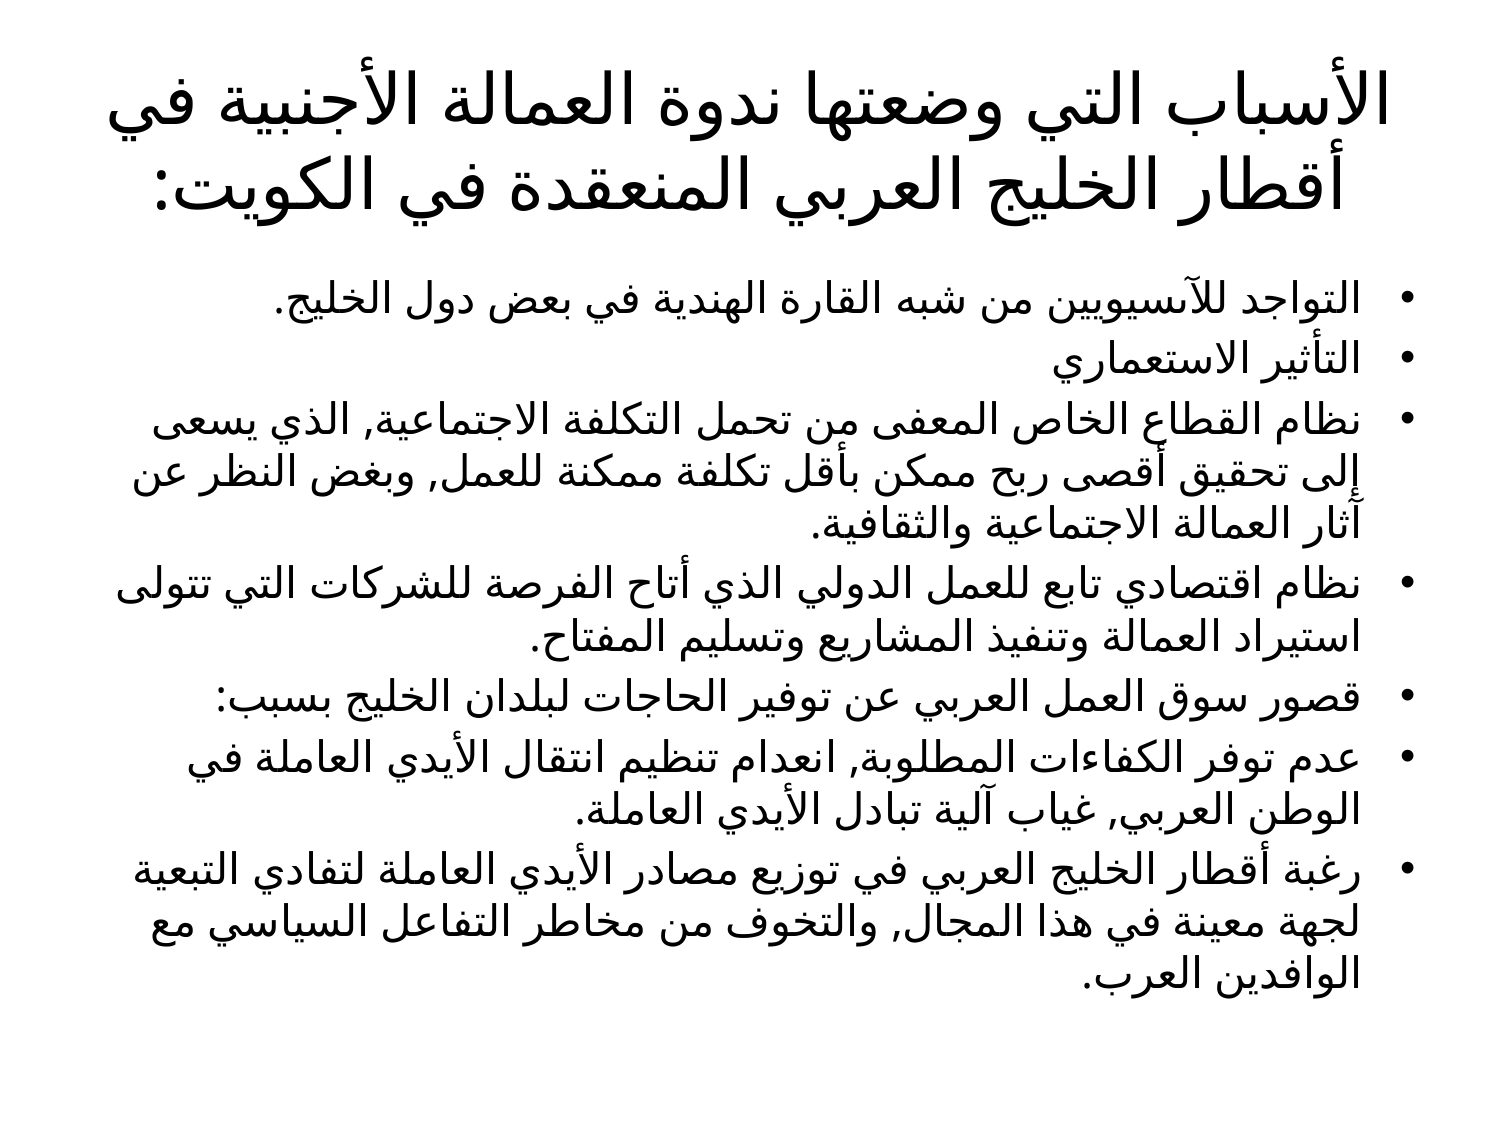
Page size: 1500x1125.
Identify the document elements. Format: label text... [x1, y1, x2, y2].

title الأسباب التي وضعتها ندوة العمالة الأجنبية في أقطار الخليج العربي المنعقدة في الكويت: [75, 45, 1425, 233]
list التواجد للآىسيويين من شبه القارة الهندية في بعض دول الخليج. التأثير الاستعماري نظام القطاع الخاص المعفى من تحمل التكلفة الاجتماعية, الذي يسعى إلى تحقيق أقصى ربح ممكن بأقل تكلفة ممكنة للعمل, وبغض النظر عن آثار العمالة الاجتماعية والثقافية. نظام اقتصادي تابع للعمل الدولي الذي أتاح الفرصة للشركات التي تتولى استيراد العمالة وتنفيذ المشاريع وتسليم المفتاح. قصور سوق العمل العربي عن توفير الحاجات لبلدان الخليج بسبب: عدم توفر الكفاءات المطلوبة, انعدام تنظيم انتقال الأيدي العاملة في الوطن العربي, غياب آلية تبادل الأيدي العاملة. رغبة أقطار الخليج العربي في توزيع مصادر الأيدي العاملة لتفادي التبعية لجهة معينة في هذا المجال, والتخوف من مخاطر التفاعل السياسي مع الوافدين العرب. [75, 262, 1425, 1005]
